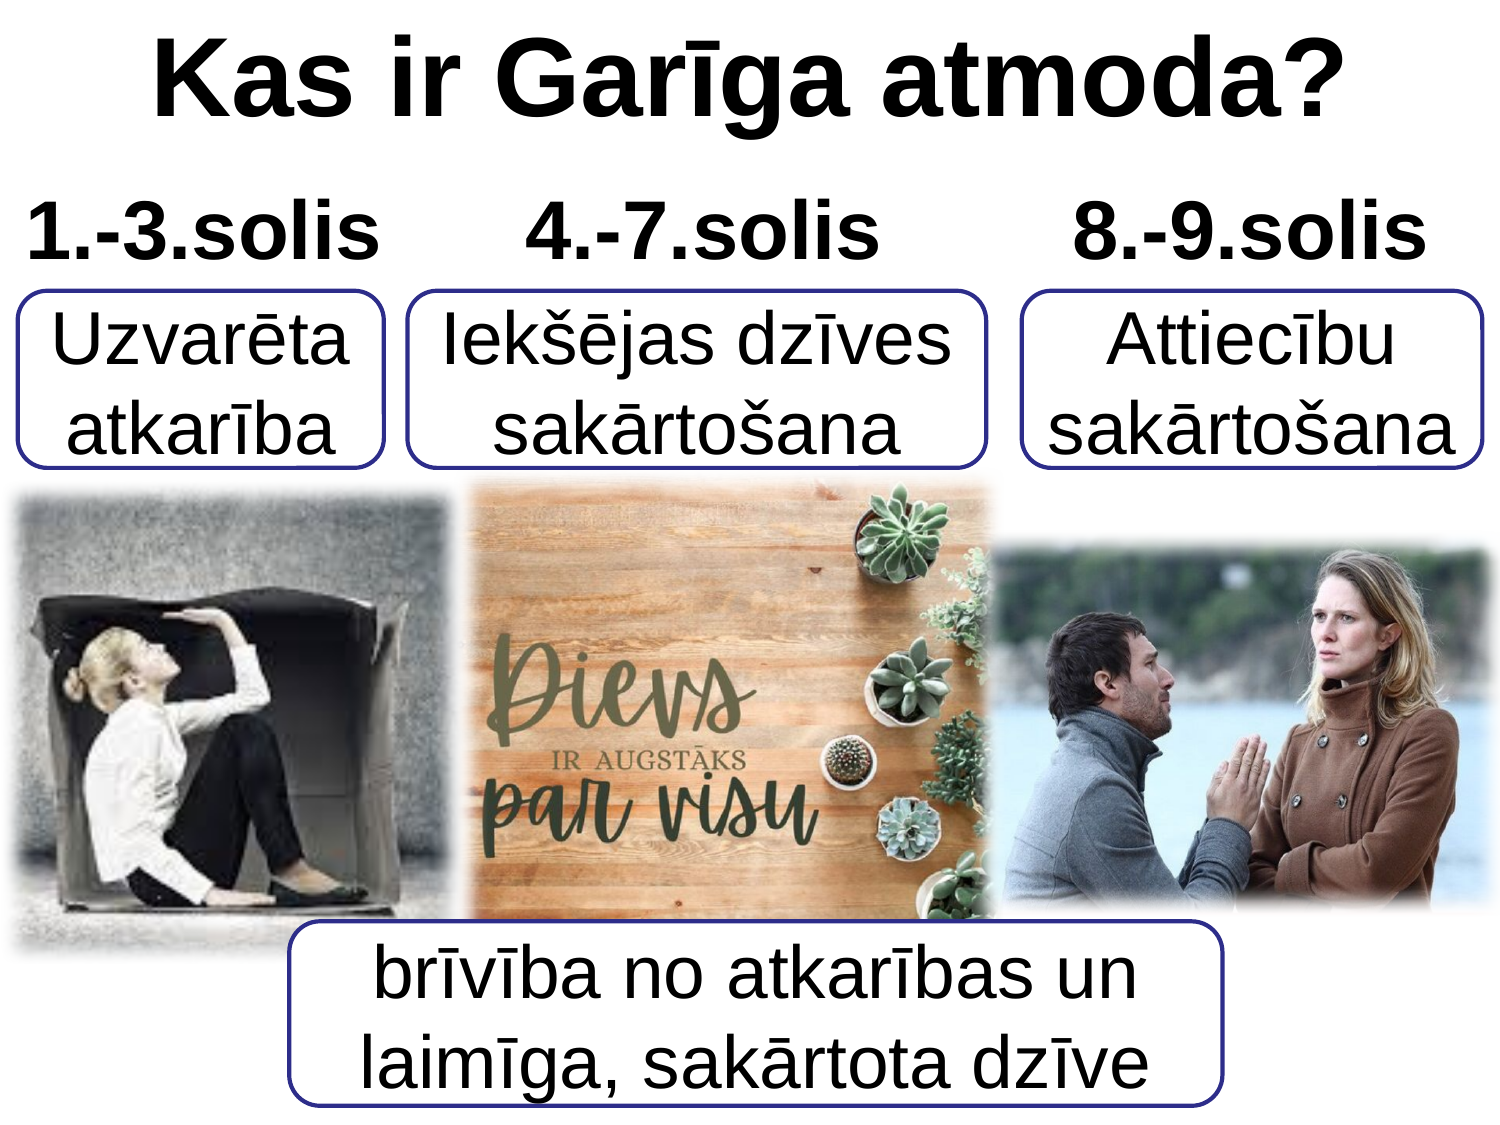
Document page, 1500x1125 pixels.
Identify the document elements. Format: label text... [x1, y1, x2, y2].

text_box Kas ir Garīga atmoda? [0, 18, 1500, 126]
text_box brīvība no atkarības un laimīga, sakārtota dzīve [287, 925, 1225, 1108]
picture [0, 467, 1500, 965]
text_box Iekšējas dzīves sakārtošana [405, 288, 989, 470]
text_box 8.-9.solis [1001, 172, 1500, 280]
text_box Uzvarēta atkarība [15, 288, 386, 470]
text_box Attiecību sakārtošana [1019, 288, 1485, 470]
text_box 4.-7.solis [454, 172, 954, 280]
title 1.-3.solis [0, 172, 408, 281]
